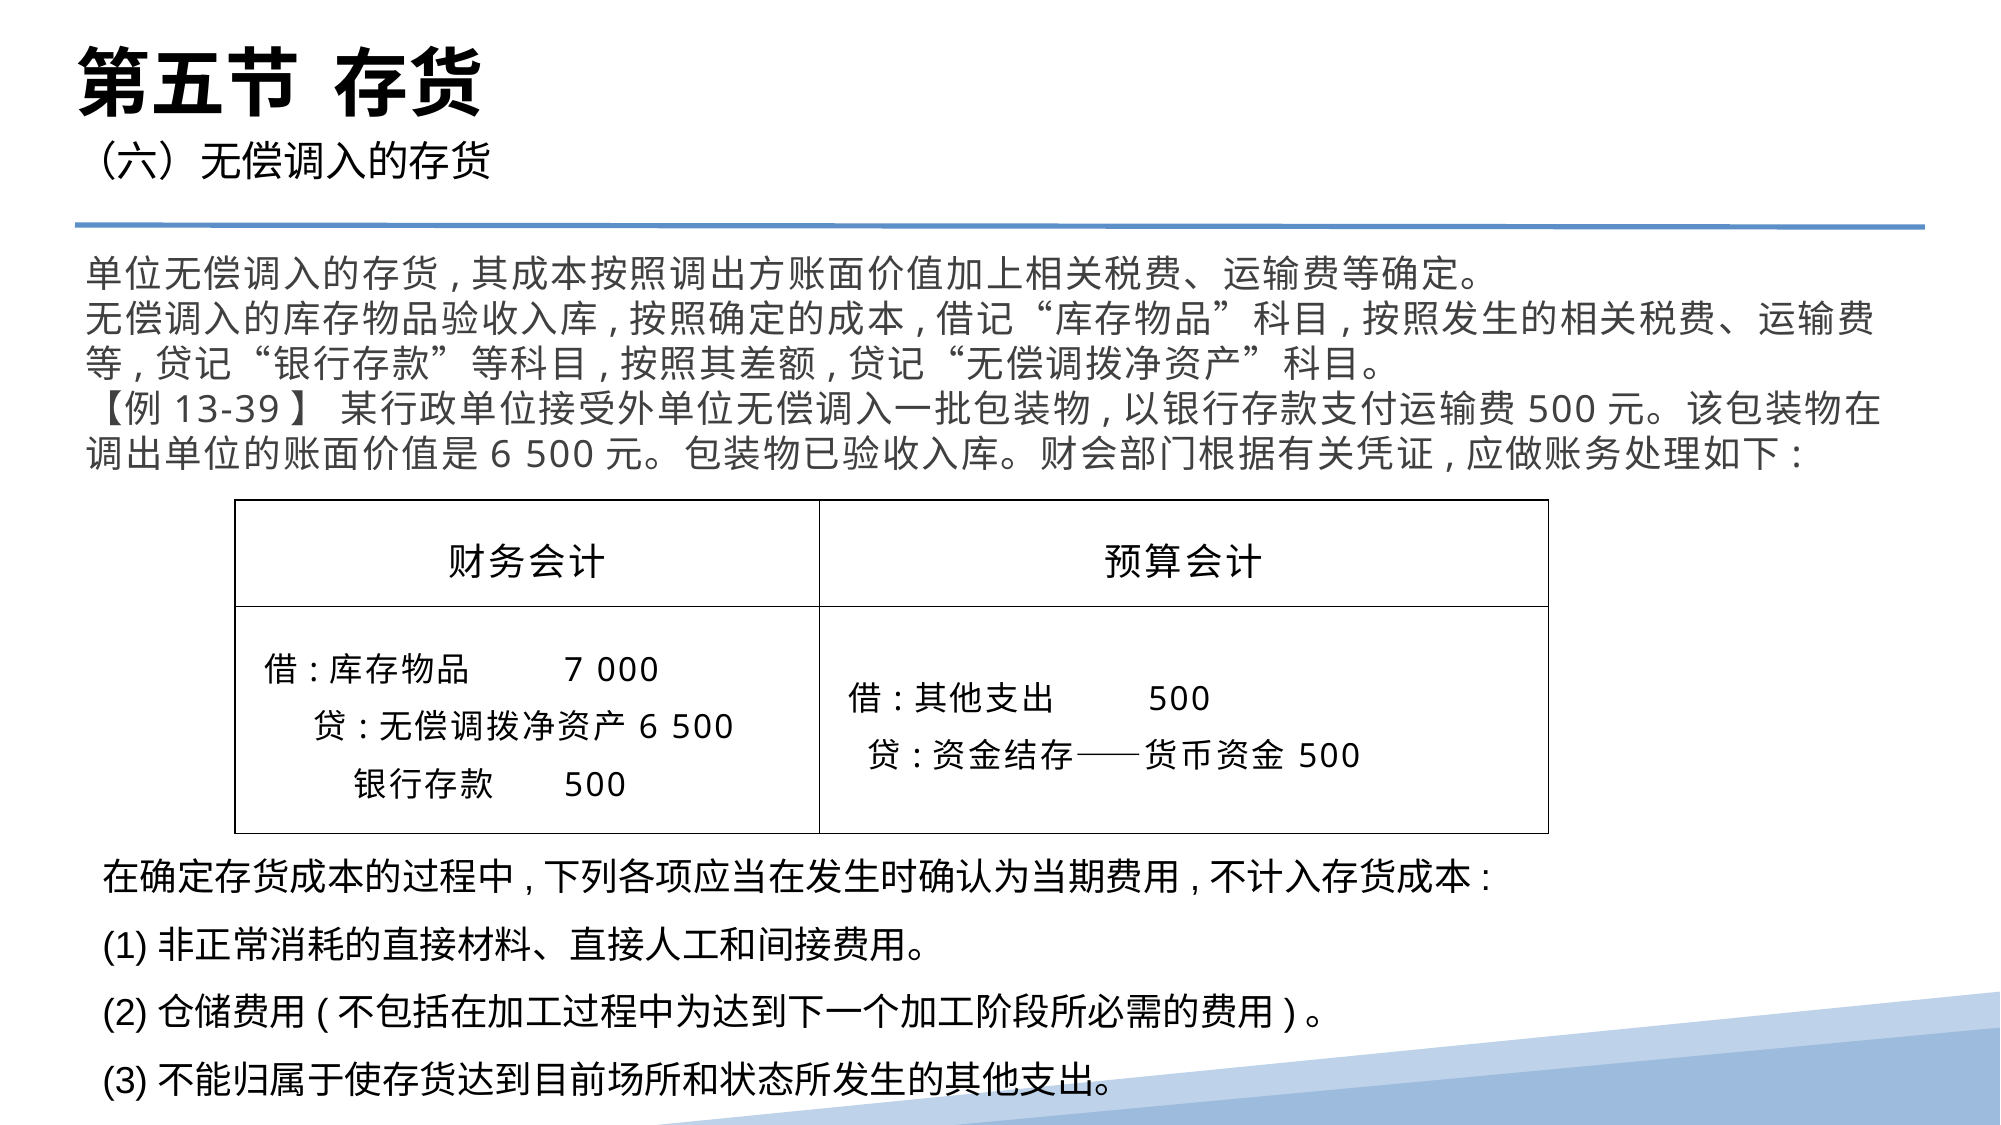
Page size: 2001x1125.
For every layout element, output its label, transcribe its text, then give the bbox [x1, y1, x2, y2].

table_header 预算会计 [820, 501, 1548, 606]
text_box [656, 991, 2000, 1125]
table_cell 借:其他支出 500 贷:资金结存——货币资金 500 [820, 607, 1548, 833]
text_box 在确定存货成本的过程中,下列各项应当在发生时确认为当期费用,不计入存货成本: (1)非正常消耗的直接材料、直接人工和间接费用。 (2)仓储费用(不包括在加工过程中为达到下一个加工阶段所必需的费用)。 (3)不能归属于使存货达到目前场所和状态所发生的其他支出。 [87, 823, 1925, 1052]
text_box 单位无偿调入的存货,其成本按照调出方账面价值加上相关税费、运输费等确定。 无偿调入的库存物品验收入库,按照确定的成本,借记“库存物品”科目,按照发生的相关税费、运输费等,贷记“银行存款”等科目,按照其差额,贷记“无偿调拨净资产”科目。 【例13-39】 某行政单位接受外单位无偿调入一批包装物,以银行存款支付运输费500元。该包装物在调出单位的账面价值是6 500元。包装物已验收入库。财会部门根据有关凭证,应做账务处理如下: [75, 238, 1925, 541]
table_cell 借:库存物品 7 000 贷:无偿调拨净资产6 500 银行存款 500 [236, 607, 819, 833]
text_box （六）无偿调入的存货 [75, 124, 1925, 200]
table_header 财务会计 [236, 501, 819, 606]
text_box 第五节 存货 [75, 24, 1925, 124]
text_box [74, 224, 1925, 228]
